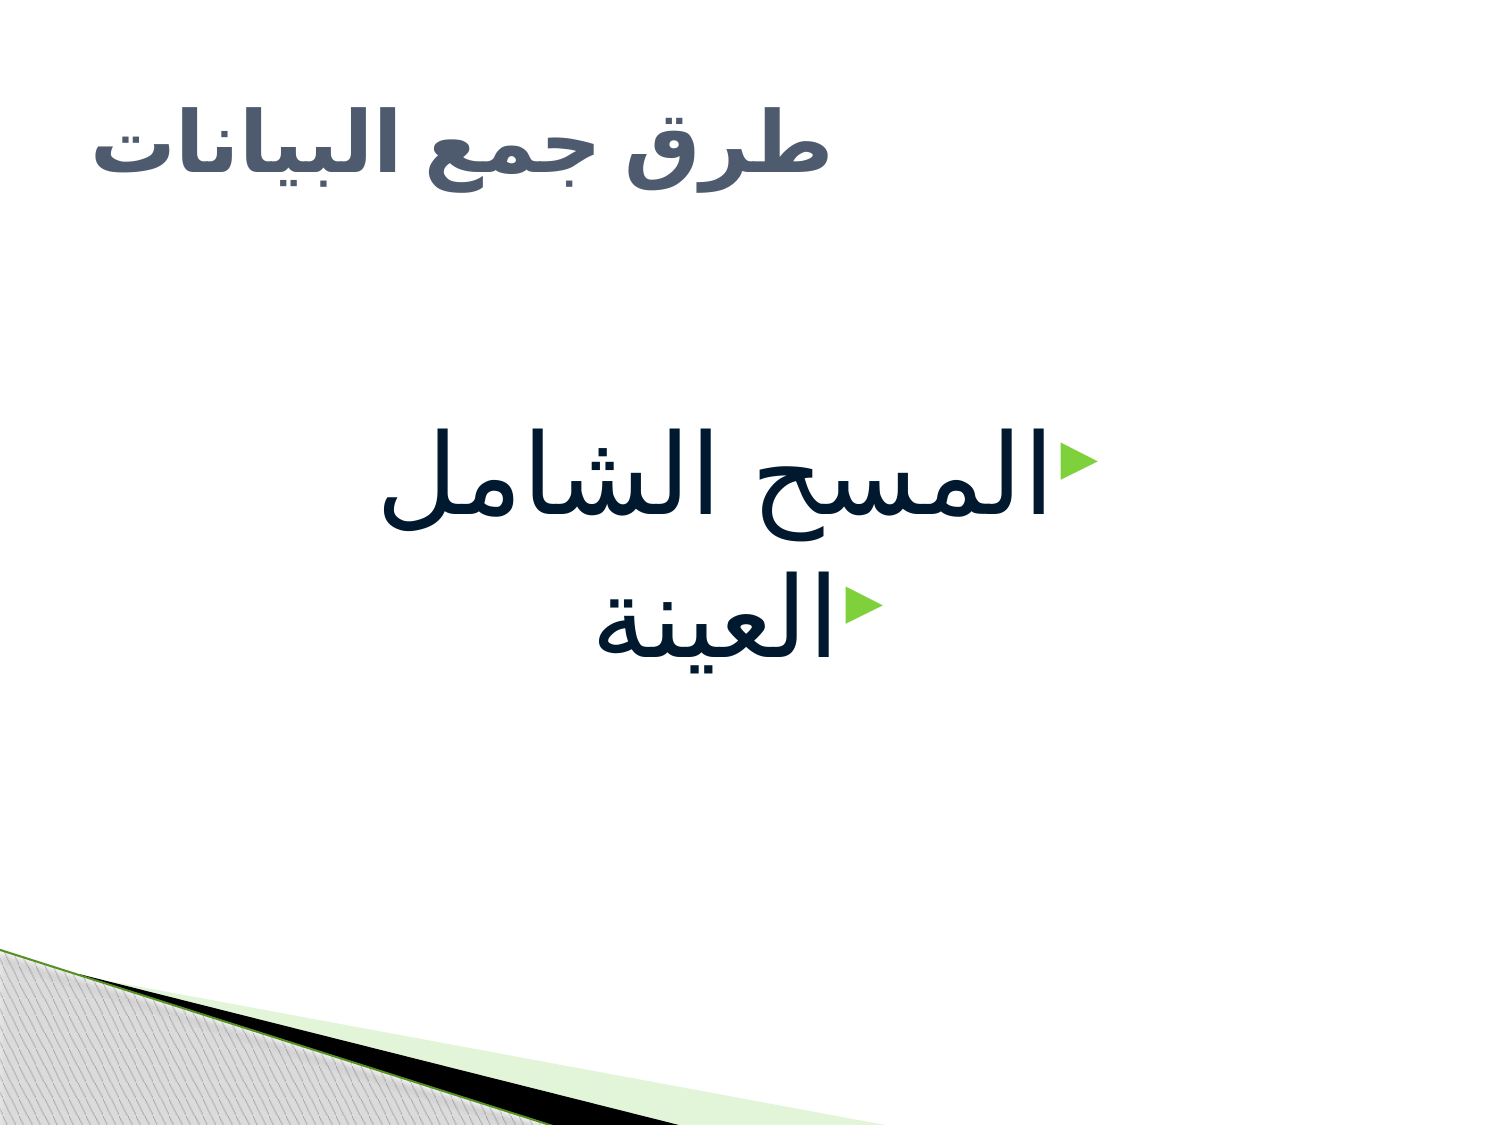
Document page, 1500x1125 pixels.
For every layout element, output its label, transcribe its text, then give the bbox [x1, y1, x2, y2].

list المسح الشامل العينة [75, 243, 1425, 986]
title طرق جمع البيانات [75, 45, 1425, 233]
